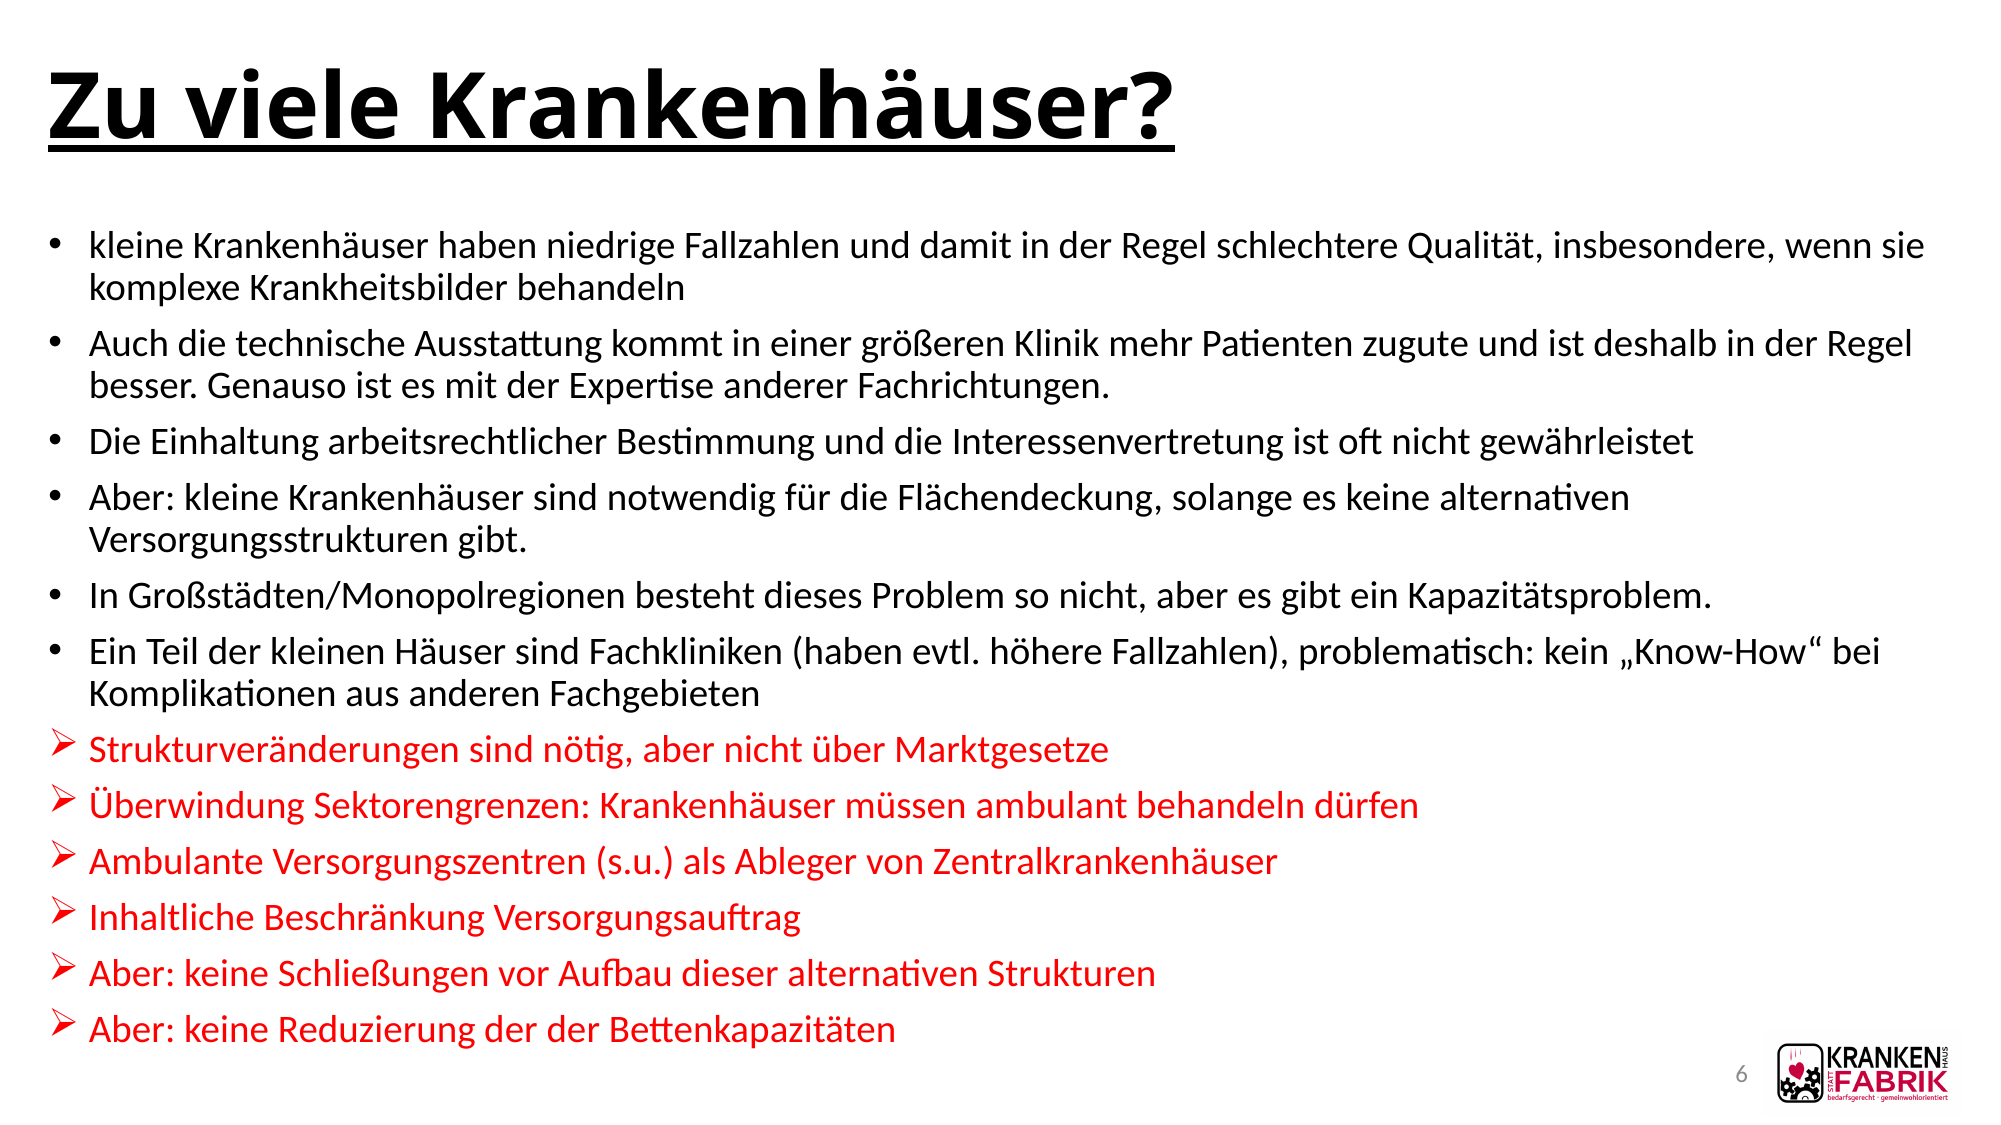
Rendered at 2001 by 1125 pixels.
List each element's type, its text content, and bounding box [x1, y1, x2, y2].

title Zu viele Krankenhäuser? [33, 0, 1863, 217]
list kleine Krankenhäuser haben niedrige Fallzahlen und damit in der Regel schlechtere Qualität, insbesondere, wenn sie komplexe Krankheitsbilder behandeln Auch die technische Ausstattung kommt in einer größeren Klinik mehr Patienten zugute und ist deshalb in der Regel besser. Genauso ist es mit der Expertise anderer Fachrichtungen. Die Einhaltung arbeitsrechtlicher Bestimmung und die Interessenvertretung ist oft nicht gewährleistet Aber: kleine Krankenhäuser sind notwendig für die Flächendeckung, solange es keine alternativen Versorgungsstrukturen gibt. In Großstädten/Monopolregionen besteht dieses Problem so nicht, aber es gibt ein Kapazitätsproblem. Ein Teil der kleinen Häuser sind Fachkliniken (haben evtl. höhere Fallzahlen), problematisch: kein „Know-How“ bei Komplikationen aus anderen Fachgebieten Strukturveränderungen sind nötig, aber nicht über Marktgesetze Überwindung Sektorengrenzen: Krankenhäuser müssen ambulant behandeln dürfen Ambulante Versorgungszentren (s.u.) als Ableger von Zentralkrankenhäuser Inhaltliche Beschränkung Versorgungsauftrag Aber: keine Schließungen vor Aufbau dieser alternativen Strukturen Aber: keine Reduzierung der der Bettenkapazitäten [33, 217, 1967, 1065]
slide_number 6 [1389, 1042, 1763, 1103]
picture [1763, 1065, 1962, 1117]
